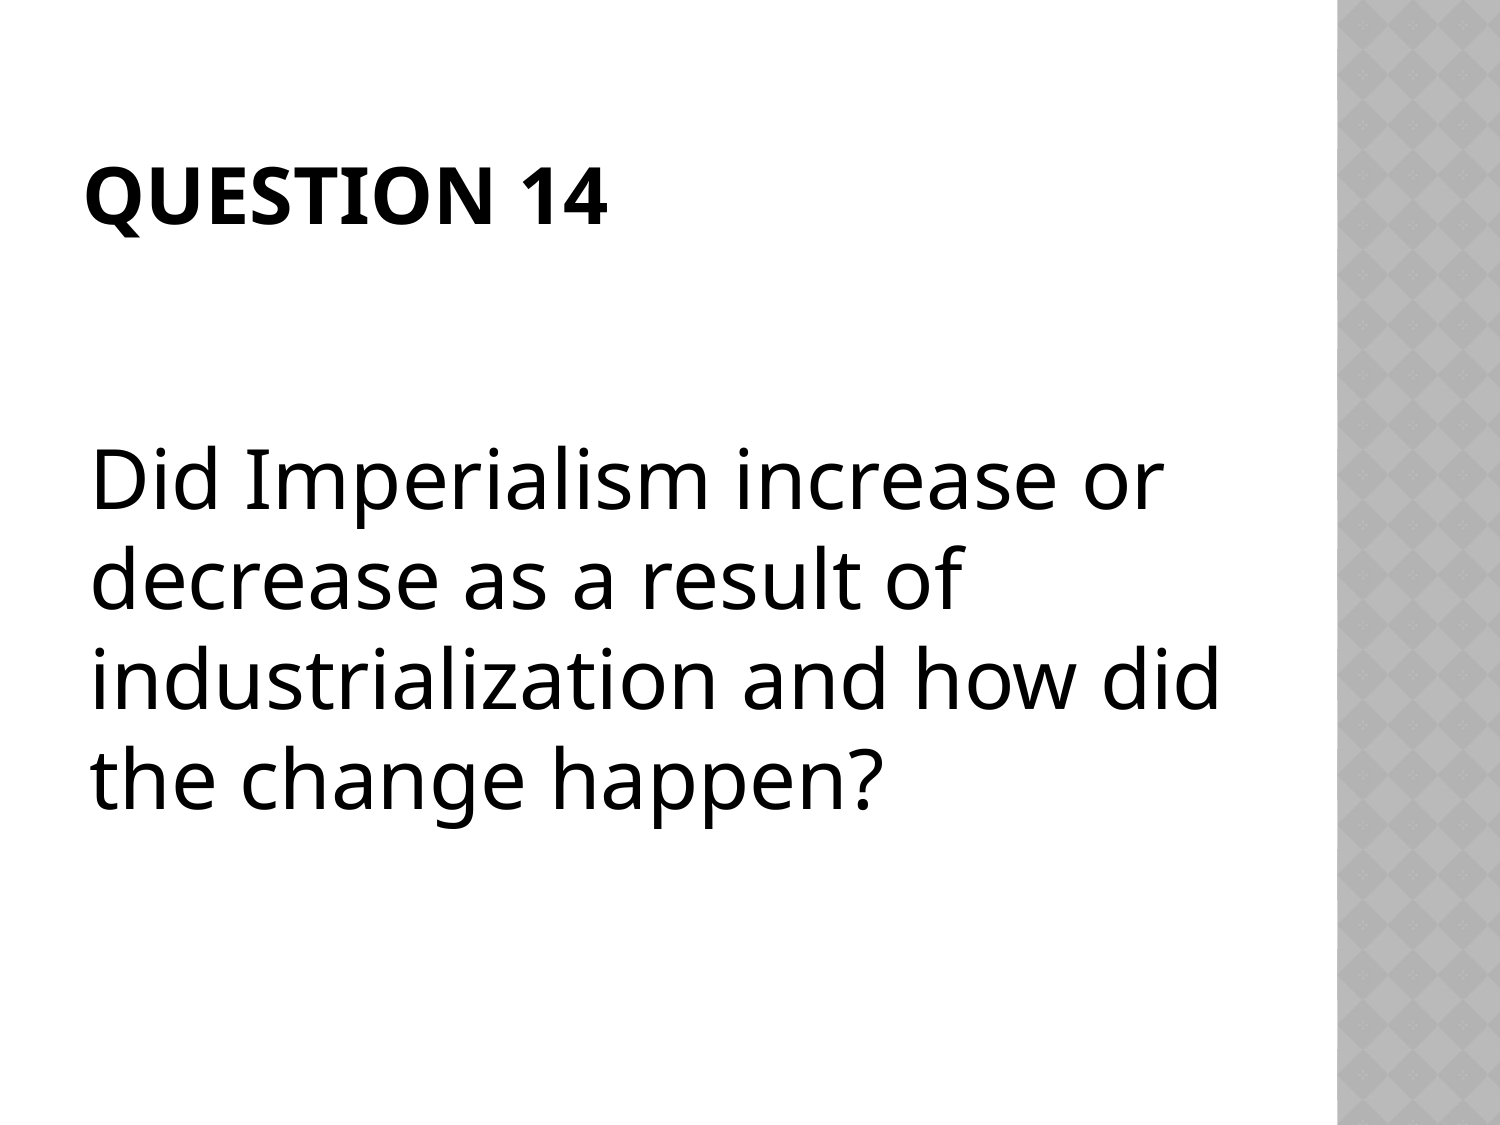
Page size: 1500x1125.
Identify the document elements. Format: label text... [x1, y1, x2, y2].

list Did Imperialism increase or decrease as a result of industrialization and how did the change happen? [75, 264, 1263, 1059]
title Question 14 [75, 52, 1263, 240]
